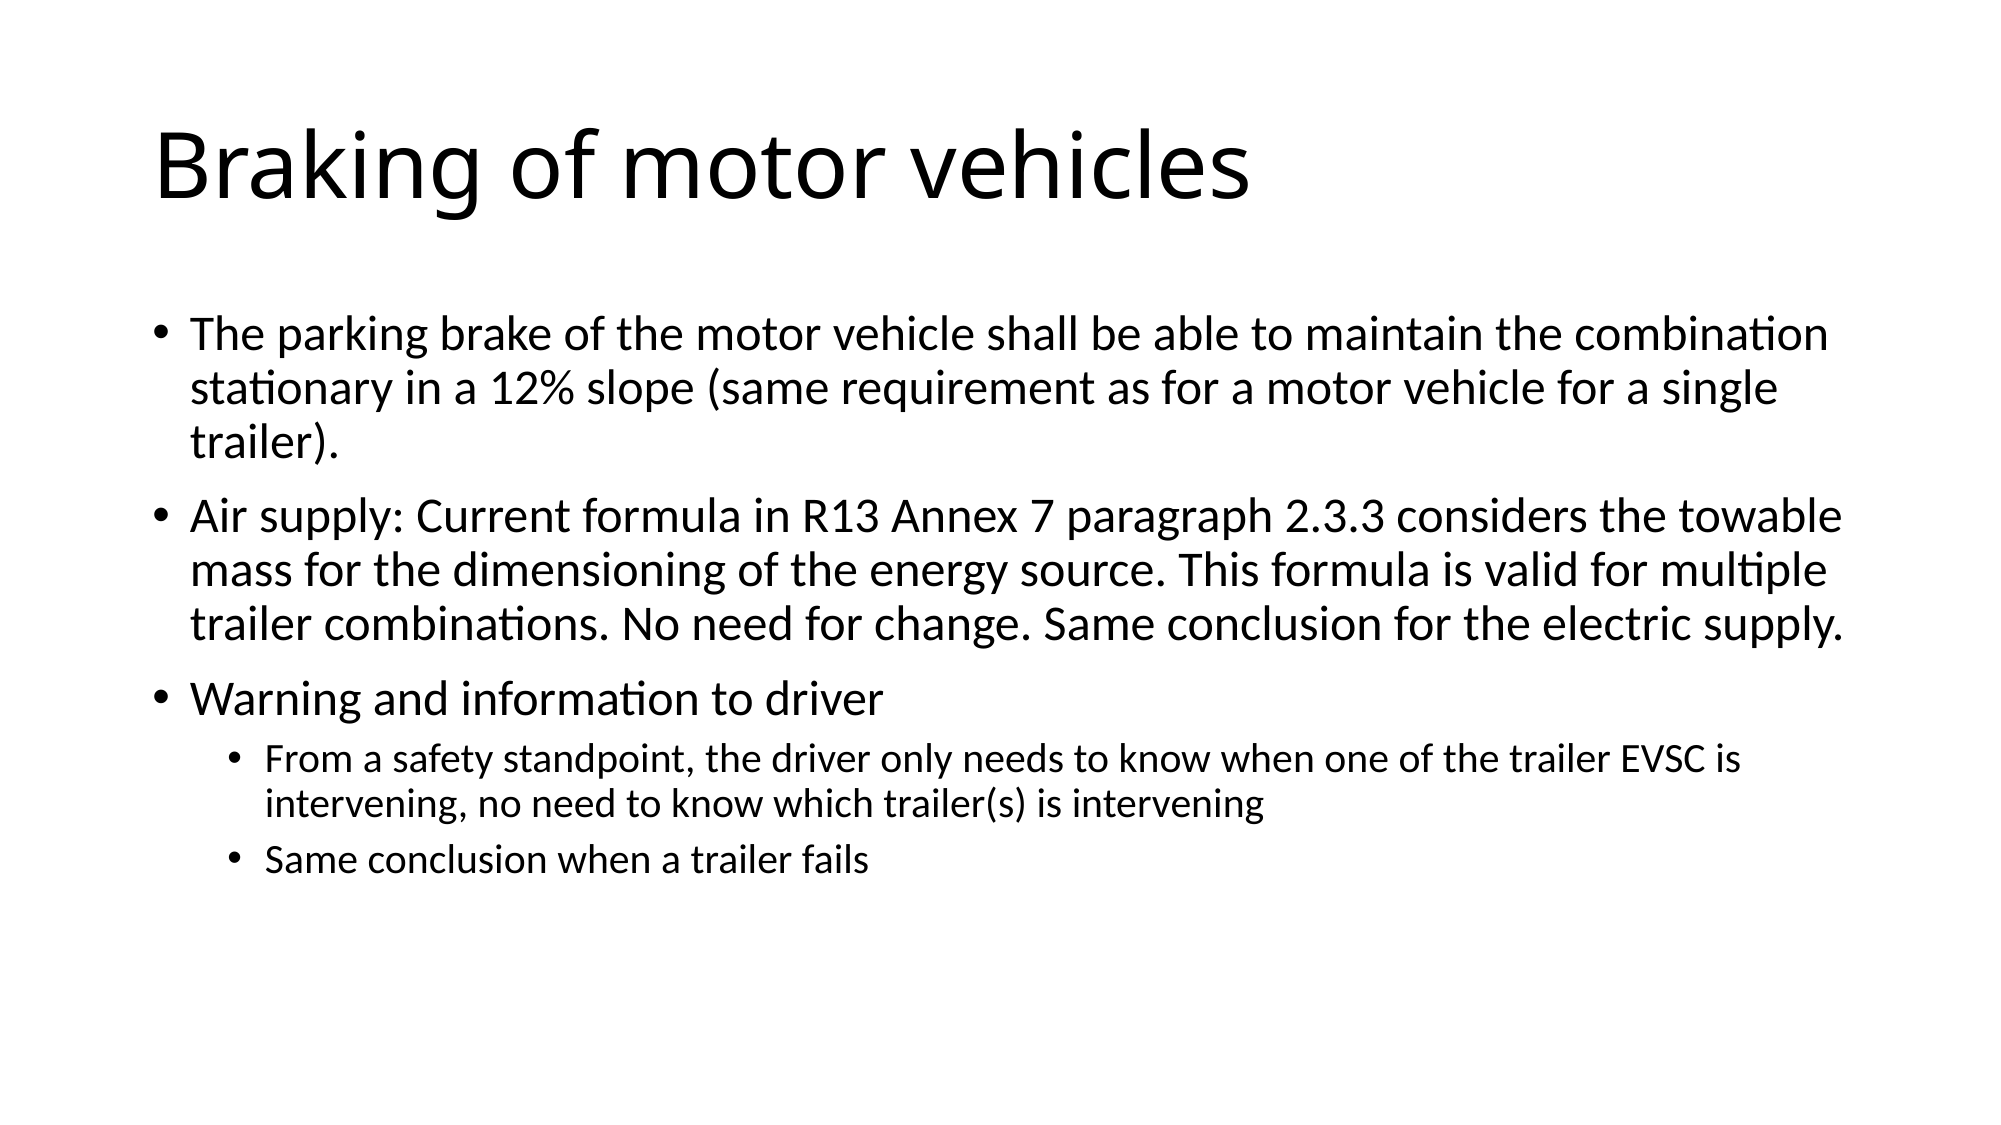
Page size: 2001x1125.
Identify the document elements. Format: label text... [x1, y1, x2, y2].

list The parking brake of the motor vehicle shall be able to maintain the combination stationary in a 12% slope (same requirement as for a motor vehicle for a single trailer). Air supply: Current formula in R13 Annex 7 paragraph 2.3.3 considers the towable mass for the dimensioning of the energy source. This formula is valid for multiple trailer combinations. No need for change. Same conclusion for the electric supply. Warning and information to driver From a safety standpoint, the driver only needs to know when one of the trailer EVSC is intervening, no need to know which trailer(s) is intervening Same conclusion when a trailer fails [137, 299, 1863, 1014]
title Braking of motor vehicles [137, 59, 1863, 278]
